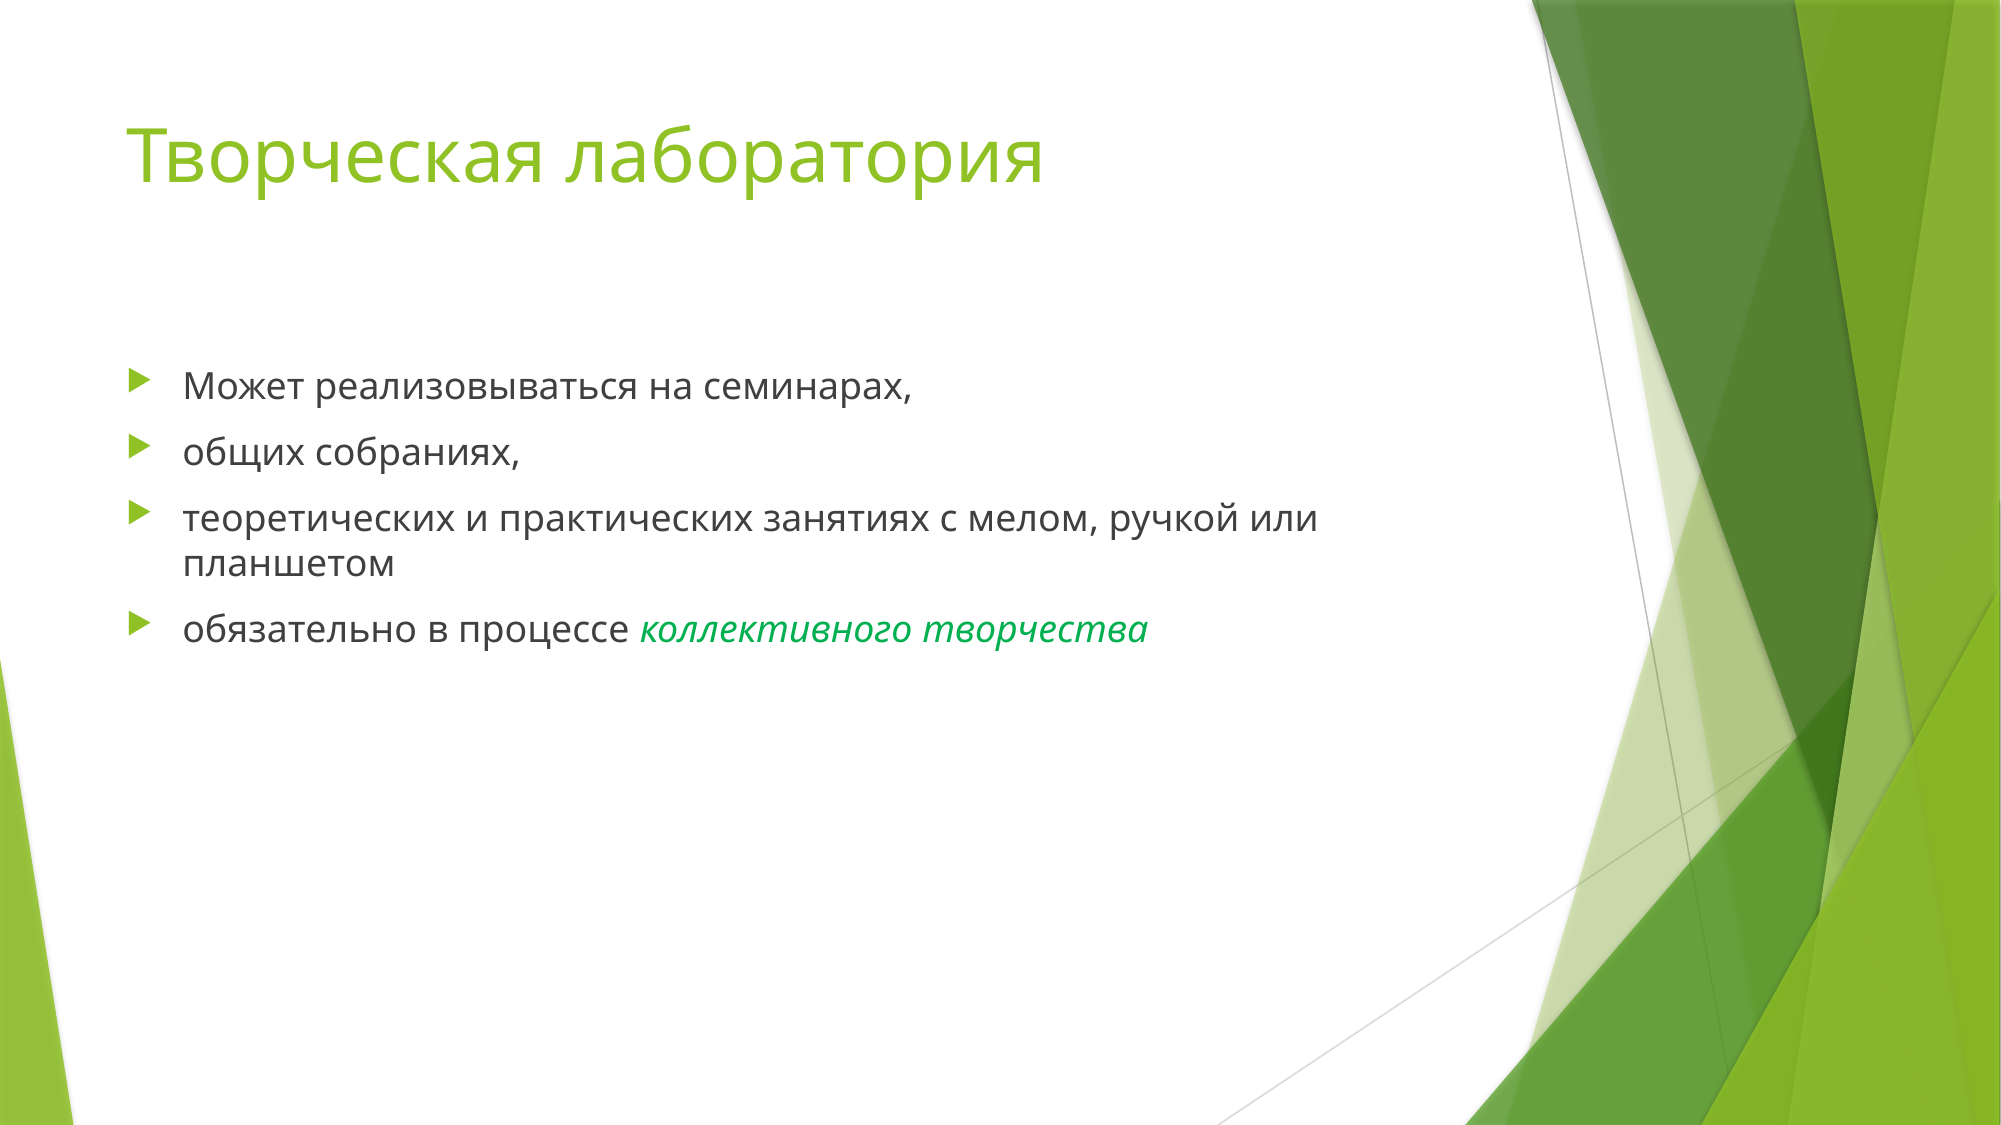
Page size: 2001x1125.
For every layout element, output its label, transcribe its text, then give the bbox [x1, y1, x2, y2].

title Творческая лаборатория [111, 99, 1522, 317]
list Может реализовываться на семинарах, общих собраниях, теоретических и практических занятиях с мелом, ручкой или планшетом обязательно в процессе коллективного творчества [111, 354, 1522, 992]
